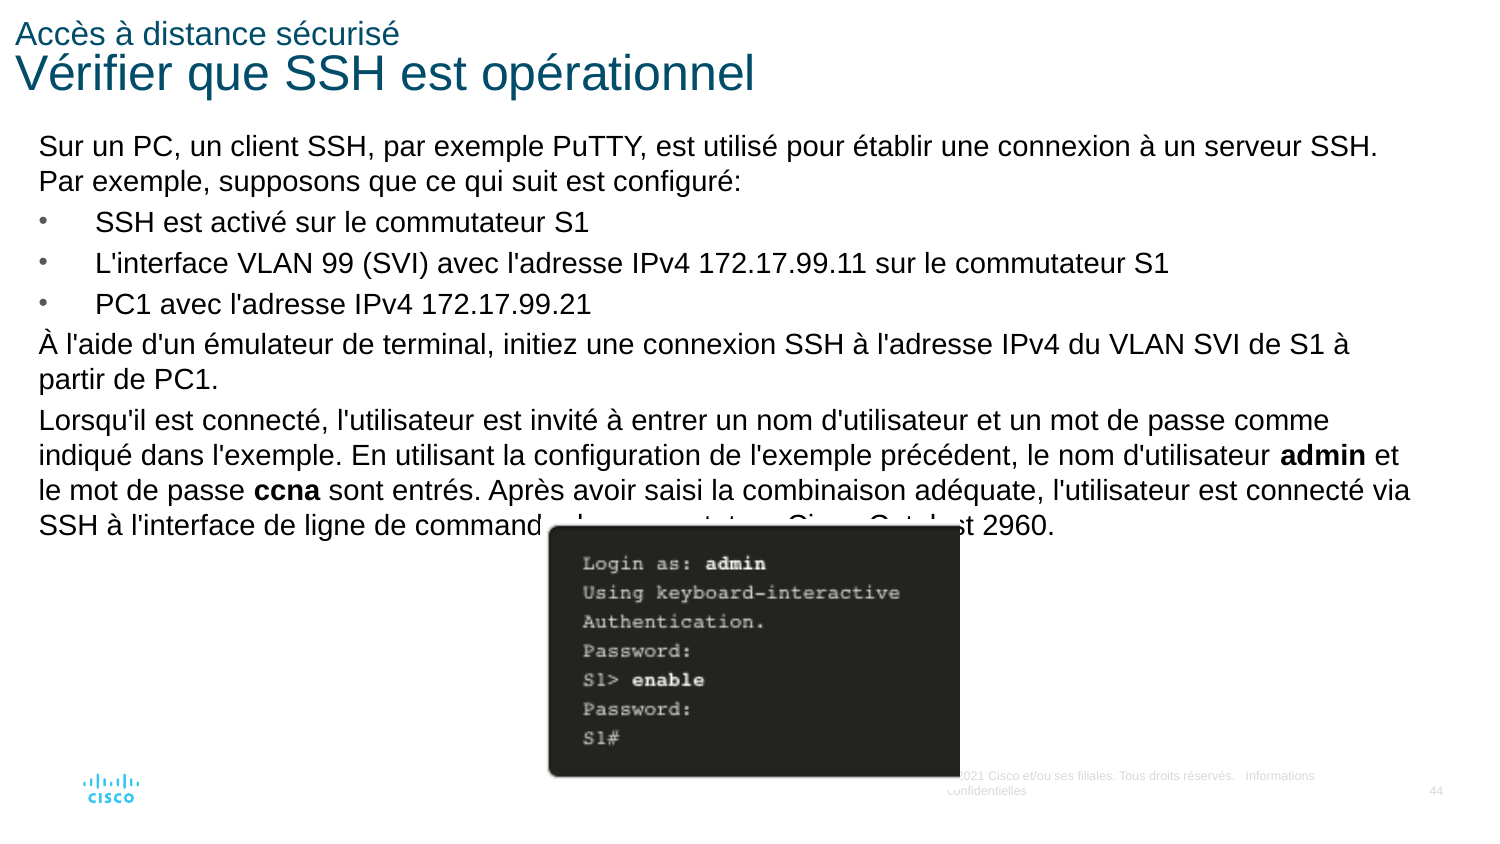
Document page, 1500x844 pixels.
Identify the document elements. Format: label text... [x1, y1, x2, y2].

picture [539, 519, 961, 790]
list Sur un PC, un client SSH, par exemple PuTTY, est utilisé pour établir une connexion à un serveur SSH. Par exemple, supposons que ce qui suit est configuré: SSH est activé sur le commutateur S1 L'interface VLAN 99 (SVI) avec l'adresse IPv4 172.17.99.11 sur le commutateur S1 PC1 avec l'adresse IPv4 172.17.99.21 À l'aide d'un émulateur de terminal, initiez une connexion SSH à l'adresse IPv4 du VLAN SVI de S1 à partir de PC1. Lorsqu'il est connecté, l'utilisateur est invité à entrer un nom d'utilisateur et un mot de passe comme indiqué dans l'exemple. En utilisant la configuration de l'exemple précédent, le nom d'utilisateur admin et le mot de passe ccna sont entrés. Après avoir saisi la combinaison adéquate, l'utilisateur est connecté via SSH à l'interface de ligne de commande du commutateur Cisco Catalyst 2960. [23, 120, 1437, 520]
title Accès à distance sécurisé Vérifier que SSH est opérationnel [0, 0, 1369, 121]
